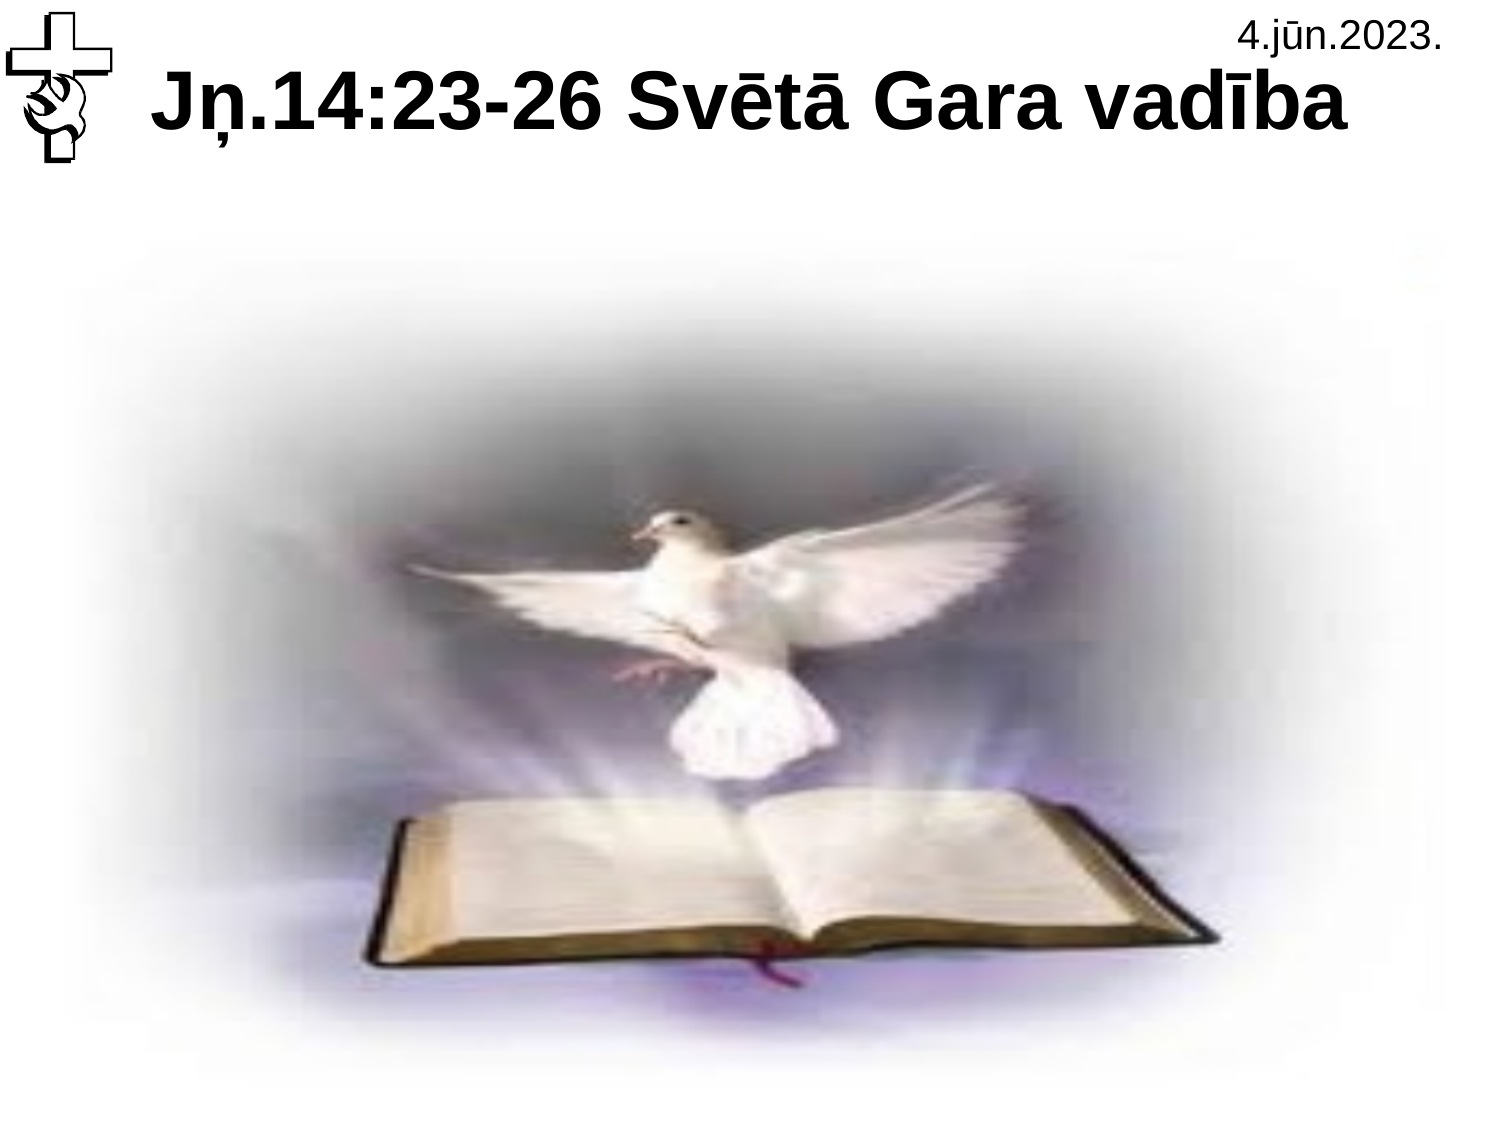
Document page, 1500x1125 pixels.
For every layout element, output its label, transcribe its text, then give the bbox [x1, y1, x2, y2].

picture [64, 232, 1448, 1093]
picture [5, 11, 113, 164]
title Jņ.14:23-26 Svētā Gara vadība [29, 8, 1471, 185]
text_box 4.jūn.2023. [1222, 0, 1500, 65]
